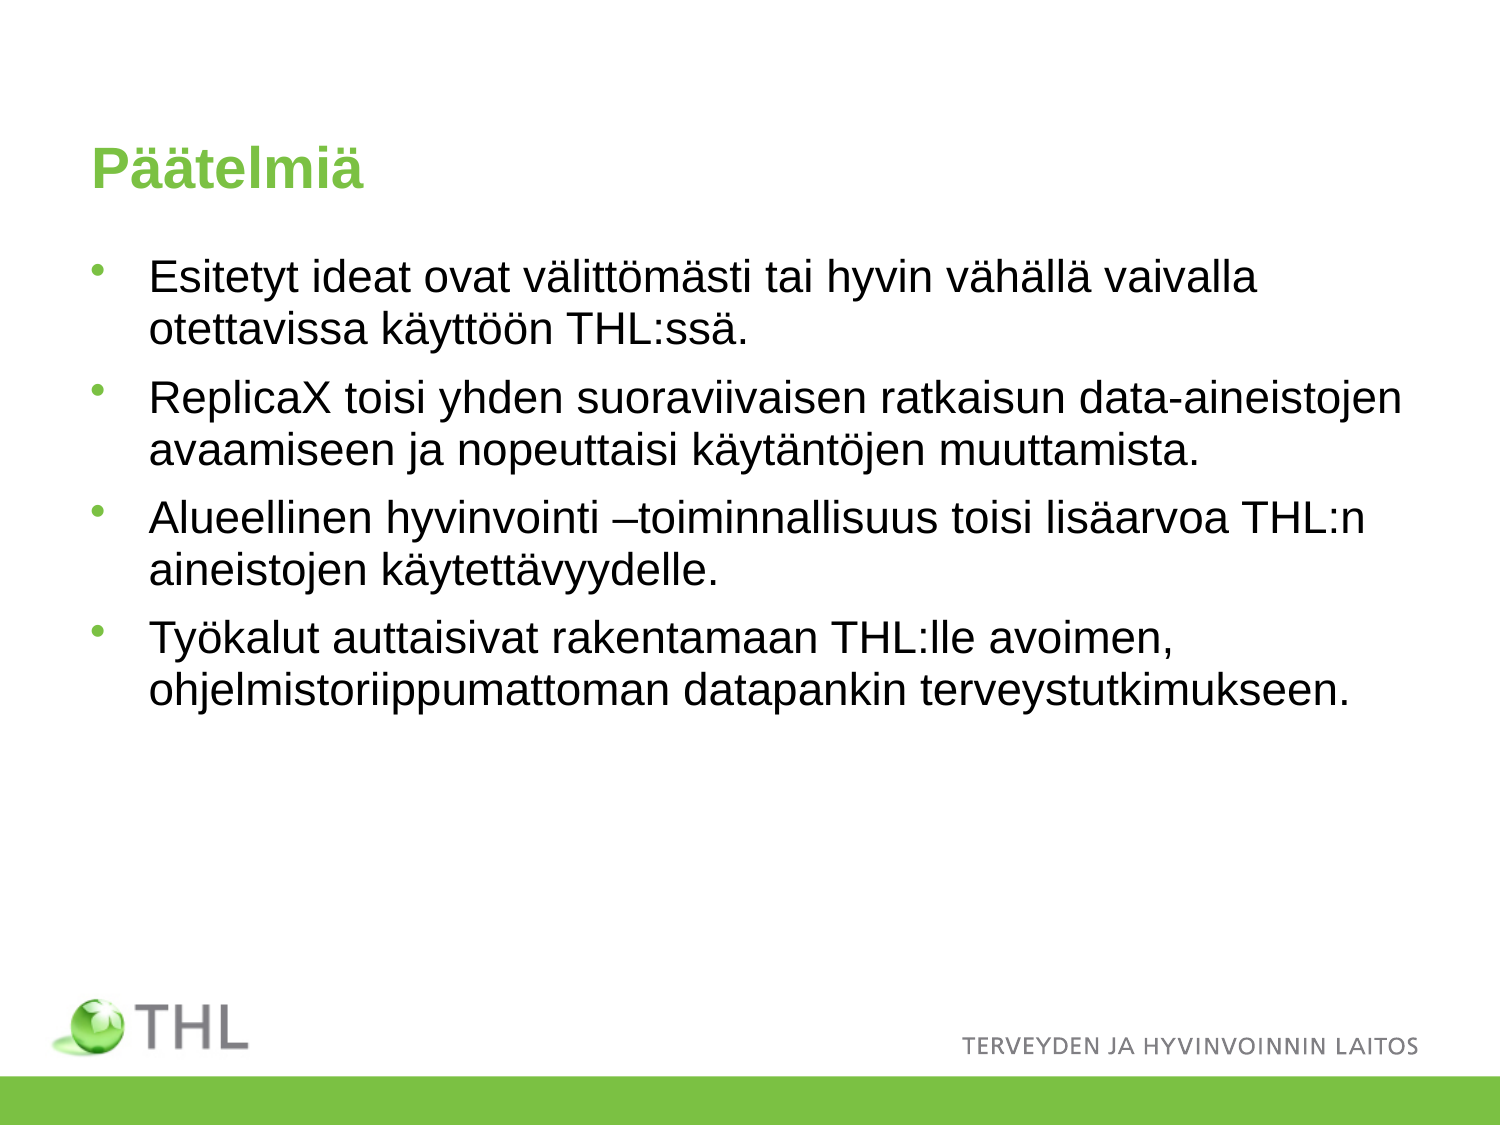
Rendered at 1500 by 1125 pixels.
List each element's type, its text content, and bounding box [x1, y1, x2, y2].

picture [24, 983, 275, 1067]
list Esitetyt ideat ovat välittömästi tai hyvin vähällä vaivalla otettavissa käyttöön THL:ssä. ReplicaX toisi yhden suoraviivaisen ratkaisun data-aineistojen avaamiseen ja nopeuttaisi käytäntöjen muuttamista. Alueellinen hyvinvointi –toiminnallisuus toisi lisäarvoa THL:n aineistojen käytettävyydelle. Työkalut auttaisivat rakentamaan THL:lle avoimen, ohjelmistoriippumattoman datapankin terveystutkimukseen. [75, 243, 1424, 965]
title Päätelmiä [76, 42, 1424, 208]
